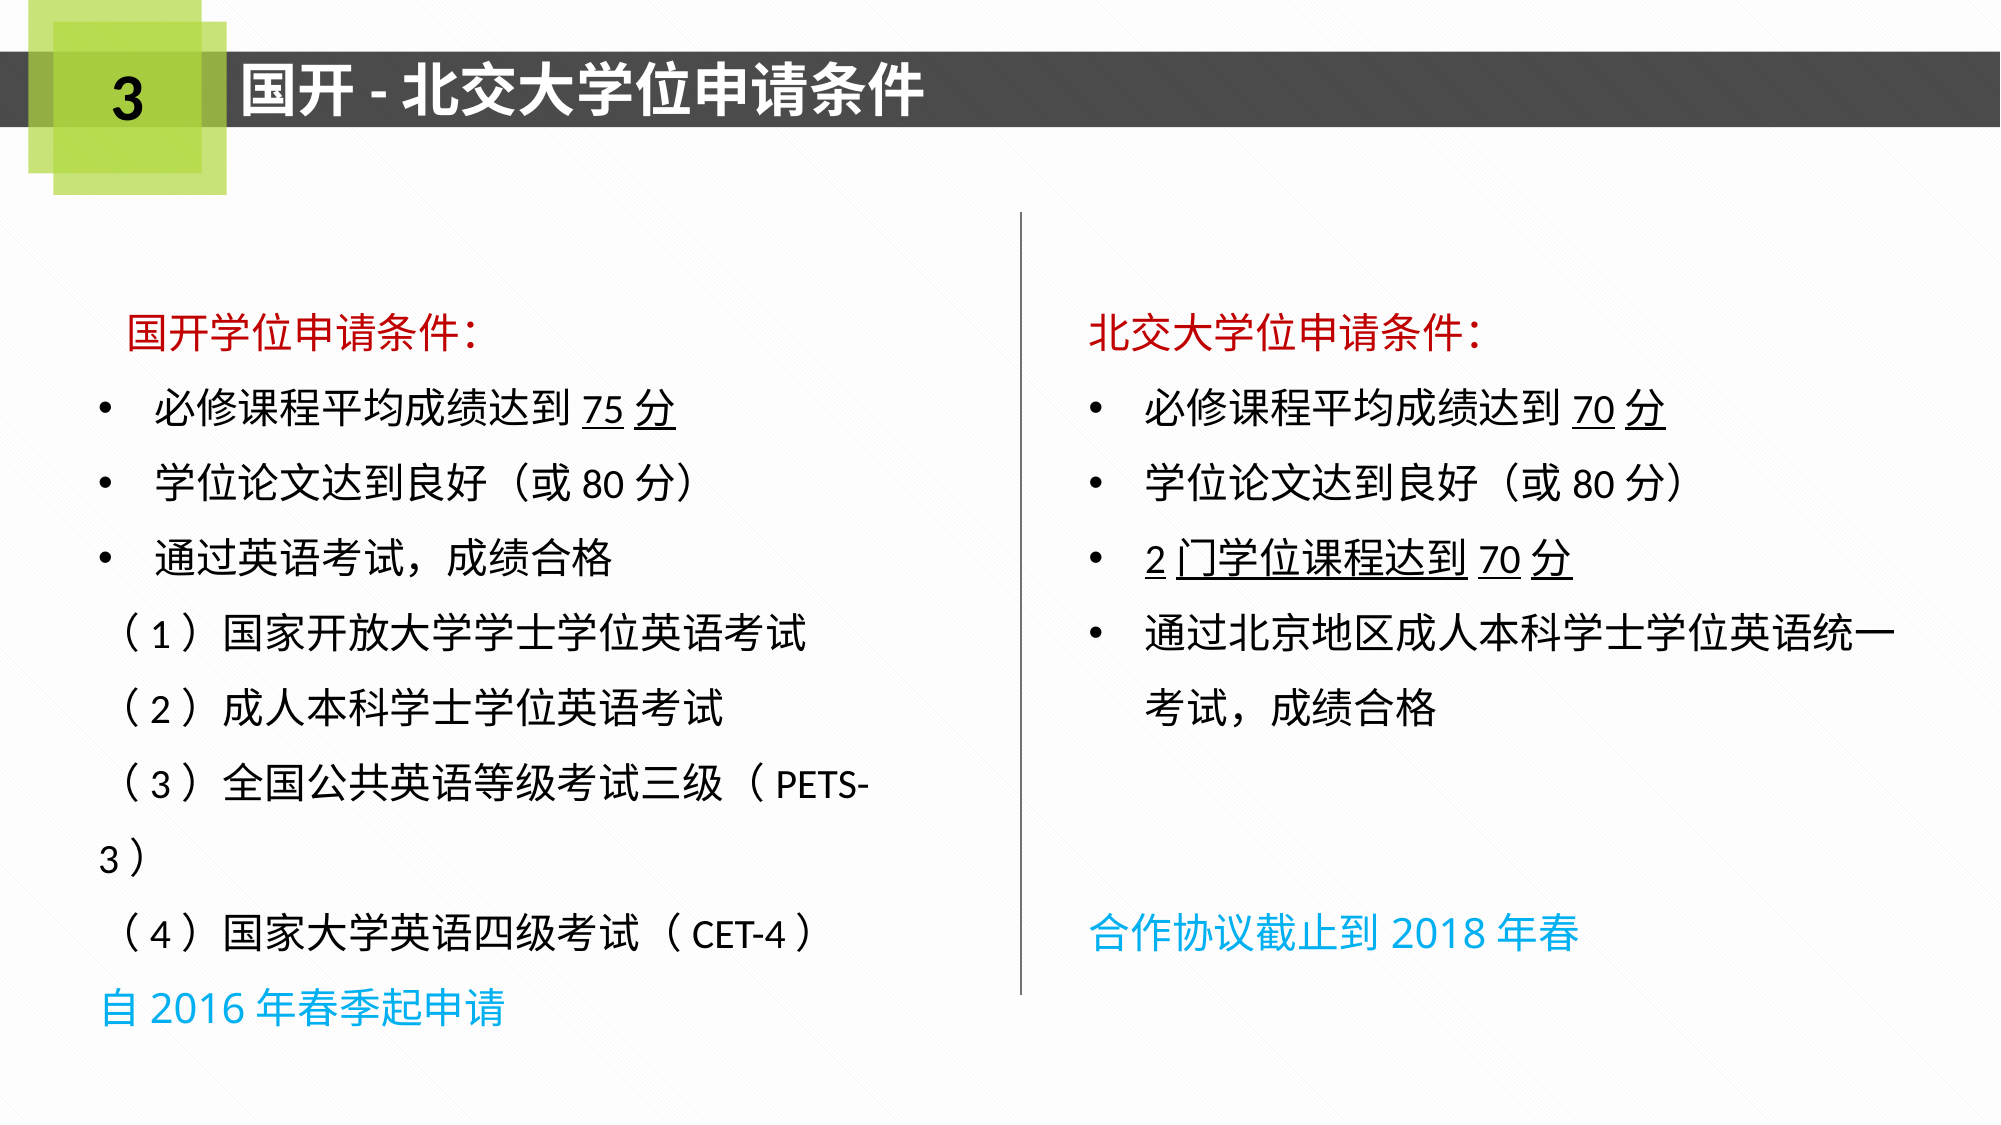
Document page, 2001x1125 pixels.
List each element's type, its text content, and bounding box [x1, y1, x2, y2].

text_box [27, 0, 203, 174]
text_box [0, 51, 27, 128]
text_box 国开学位申请条件： 必修课程平均成绩达到75分 学位论文达到良好（或80分） 通过英语考试，成绩合格 （1）国家开放大学学士学位英语考试 （2）成人本科学士学位英语考试 （3）全国公共英语等级考试三级（PETS-3） （4）国家大学英语四级考试（CET-4） 自2016年春季起申请 [83, 274, 946, 1115]
text_box 国开-北交大学位申请条件 [228, 45, 941, 130]
text_box [52, 21, 228, 196]
text_box [941, 51, 2000, 128]
text_box 北交大学位申请条件： 必修课程平均成绩达到70分 学位论文达到良好（或80分） 2门学位课程达到70分 通过北京地区成人本科学士学位英语统一考试，成绩合格 合作协议截止到2018年春 [1073, 274, 1936, 965]
text_box 3 [95, 46, 160, 142]
